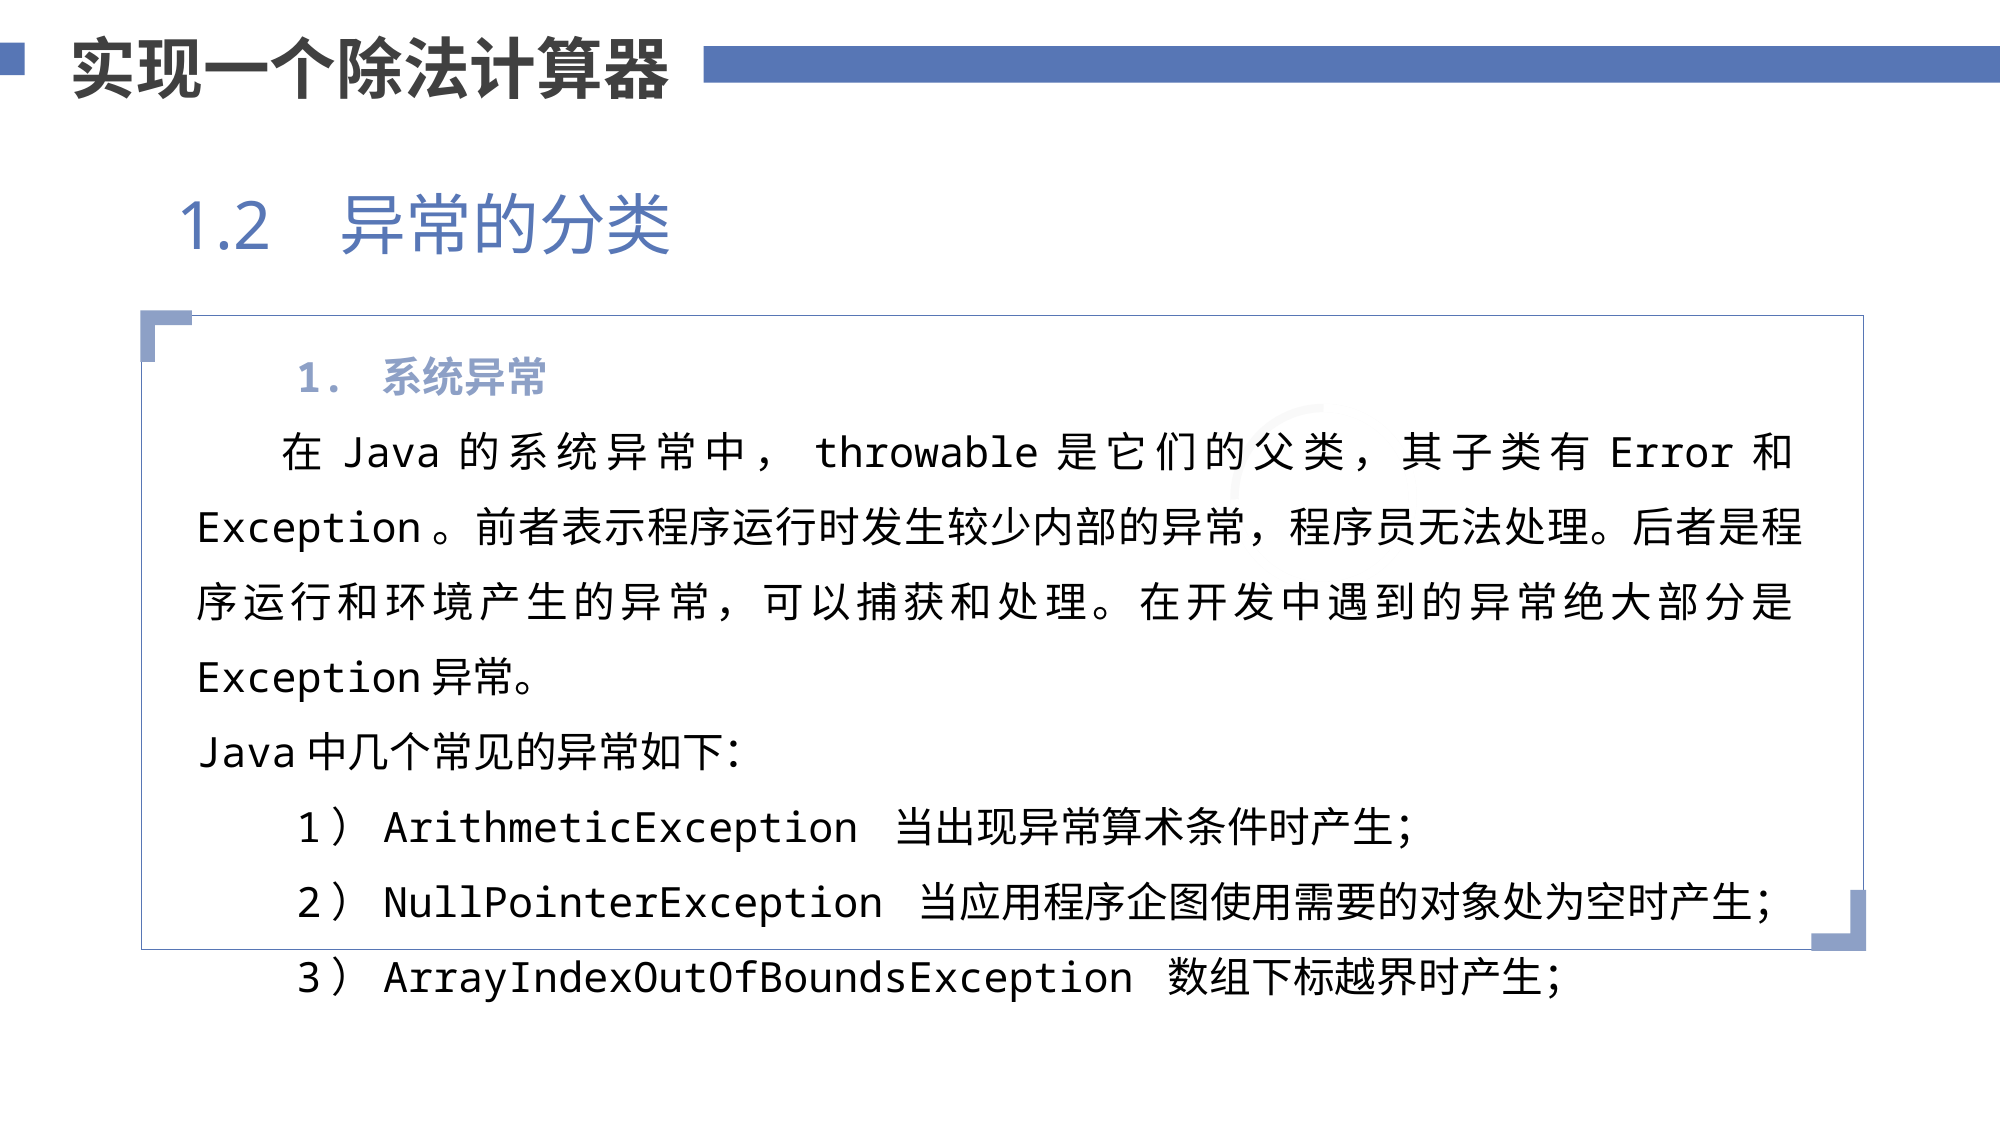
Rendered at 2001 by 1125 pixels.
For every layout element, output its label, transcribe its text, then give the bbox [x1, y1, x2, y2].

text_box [1451, 385, 1820, 591]
text_box [139, 309, 193, 363]
text_box [0, 41, 26, 76]
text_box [1234, 407, 1413, 587]
text_box 实现一个除法计算器 [69, 26, 671, 107]
text_box 1. 系统异常 在Java的系统异常中，throwable是它们的父类，其子类有Error和Exception。前者表示程序运行时发生较少内部的异常，程序员无法处理。后者是程序运行和环境产生的异常，可以捕获和处理。在开发中遇到的异常绝大部分是Exception异常。 Java中几个常见的异常如下： 1）ArithmeticException 当出现异常算术条件时产生； 2）NullPointerException 当应用程序企图使用需要的对象处为空时产生； 3）ArrayIndexOutOfBoundsException 数组下标越界时产生； [196, 950, 1804, 1002]
text_box 1.2 异常的分类 [162, 175, 1075, 271]
text_box [702, 45, 2000, 84]
text_box [140, 314, 1864, 950]
text_box [1810, 889, 1867, 952]
